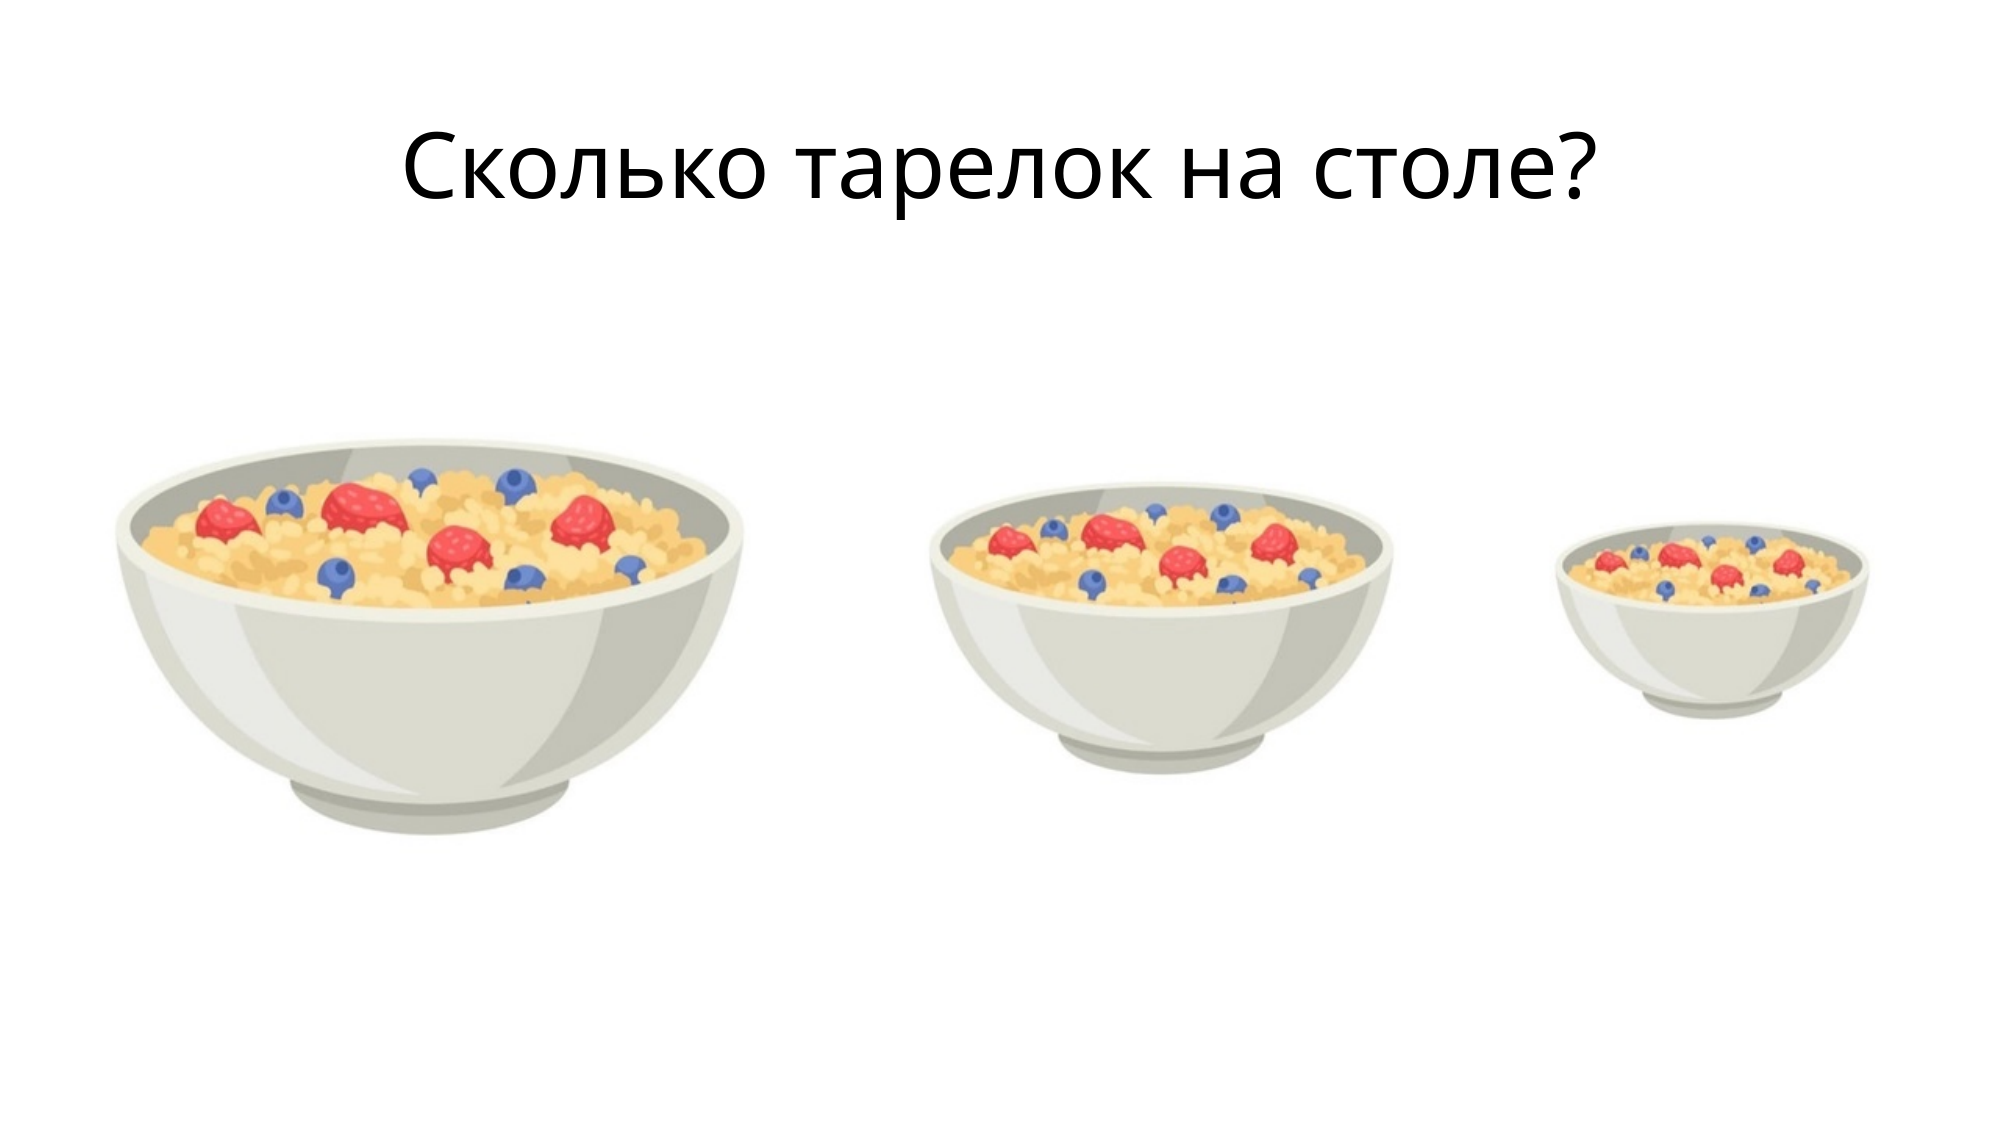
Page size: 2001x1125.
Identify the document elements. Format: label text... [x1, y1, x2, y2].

picture [0, 233, 2000, 1008]
title Сколько тарелок на столе? [137, 59, 1863, 233]
